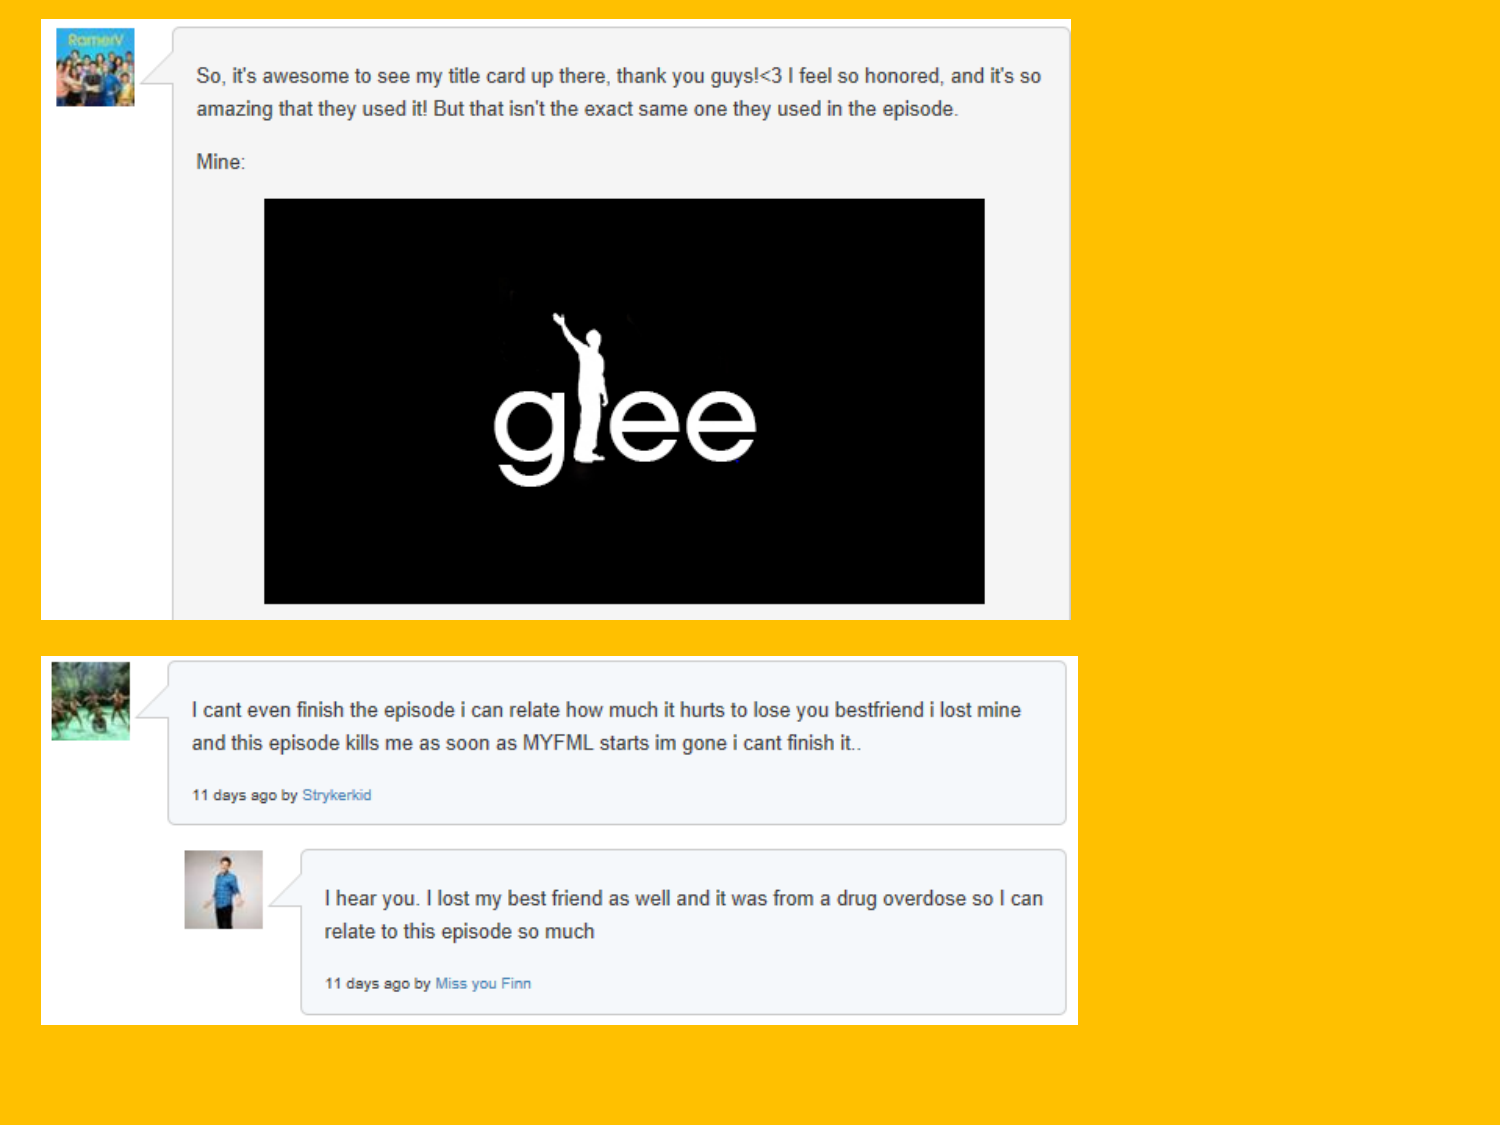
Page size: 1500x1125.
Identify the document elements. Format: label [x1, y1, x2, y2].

picture [40, 18, 1072, 620]
picture [41, 656, 1078, 1025]
